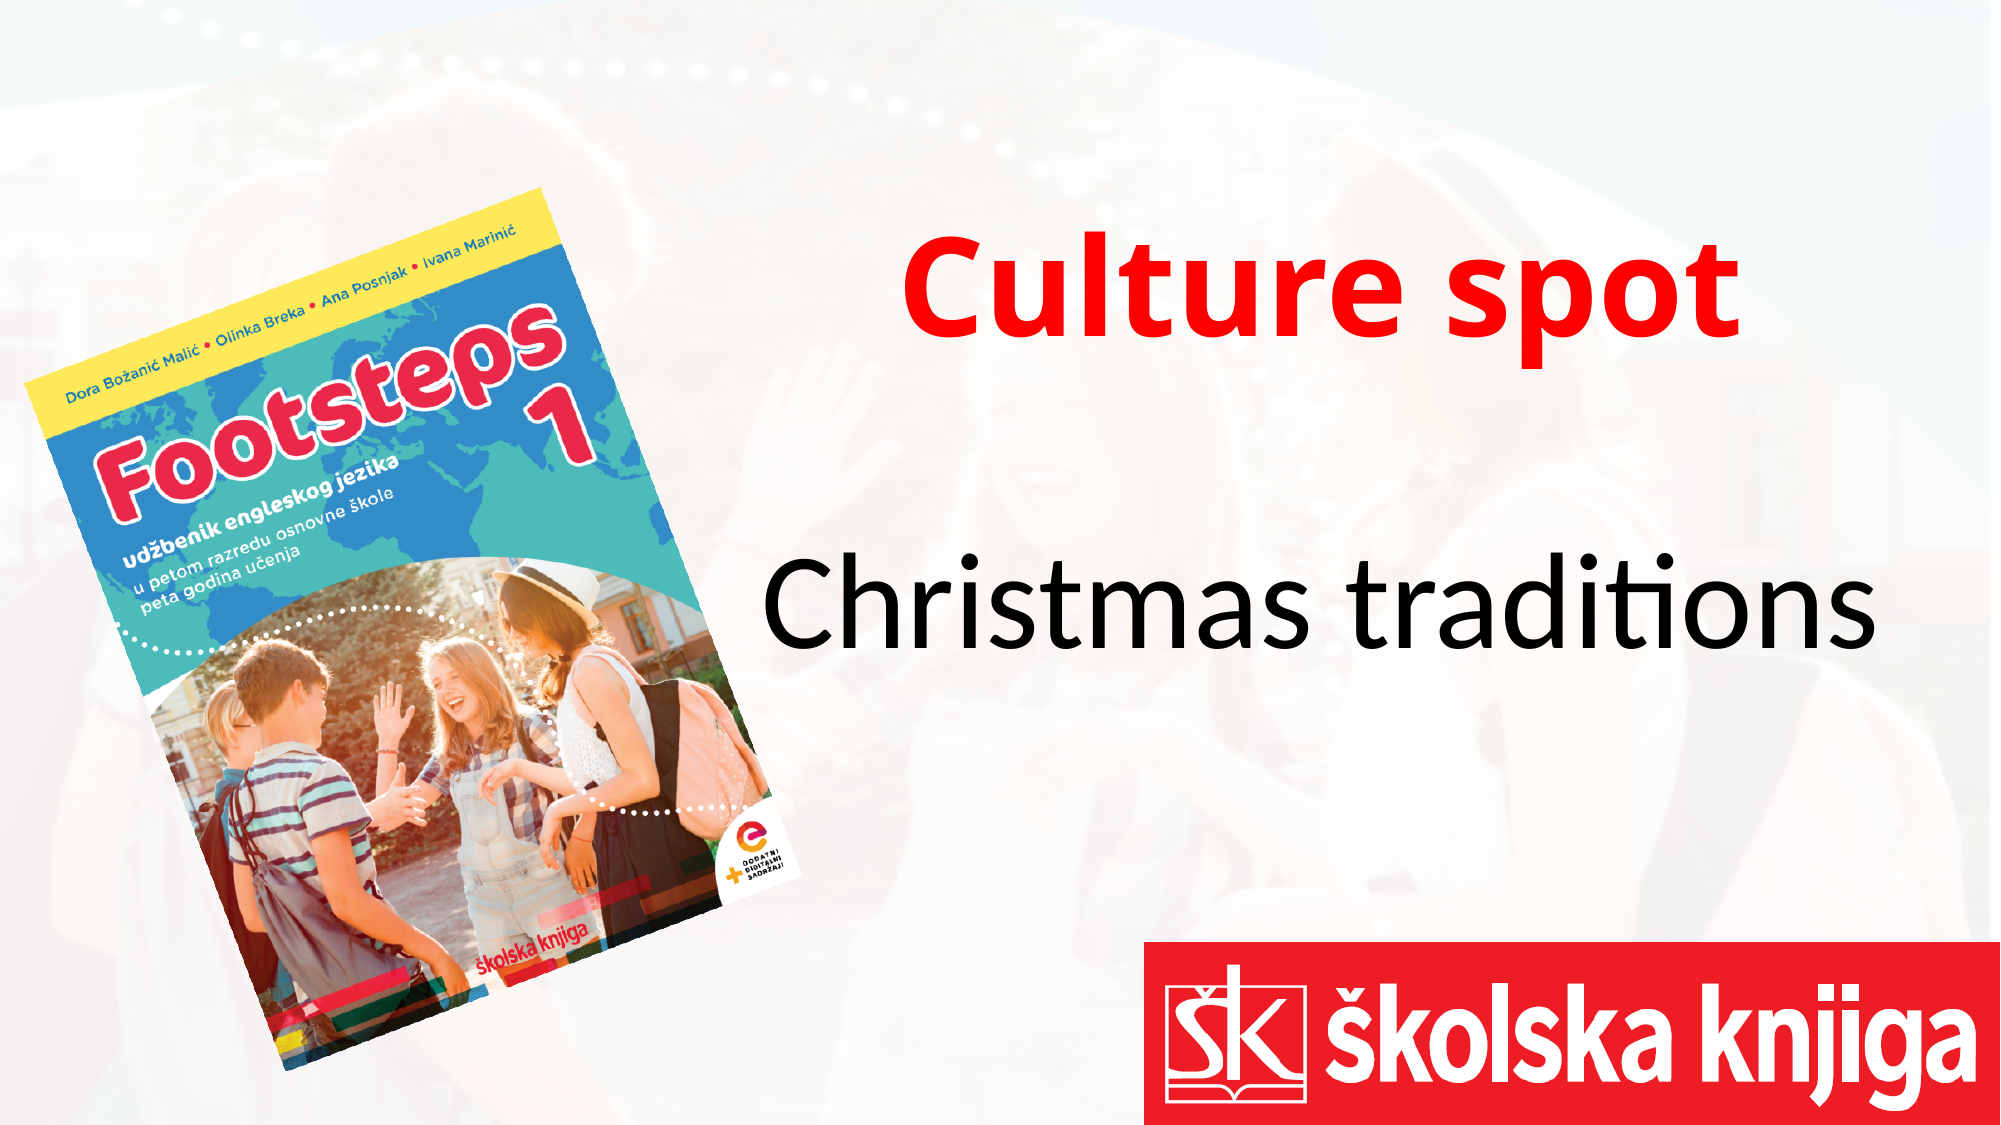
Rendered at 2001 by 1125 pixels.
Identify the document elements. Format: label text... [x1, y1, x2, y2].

picture [1144, 942, 2000, 1125]
subtitle Christmas traditions [689, 522, 2000, 794]
title Culture spot [697, 156, 1944, 374]
picture [24, 188, 801, 1071]
